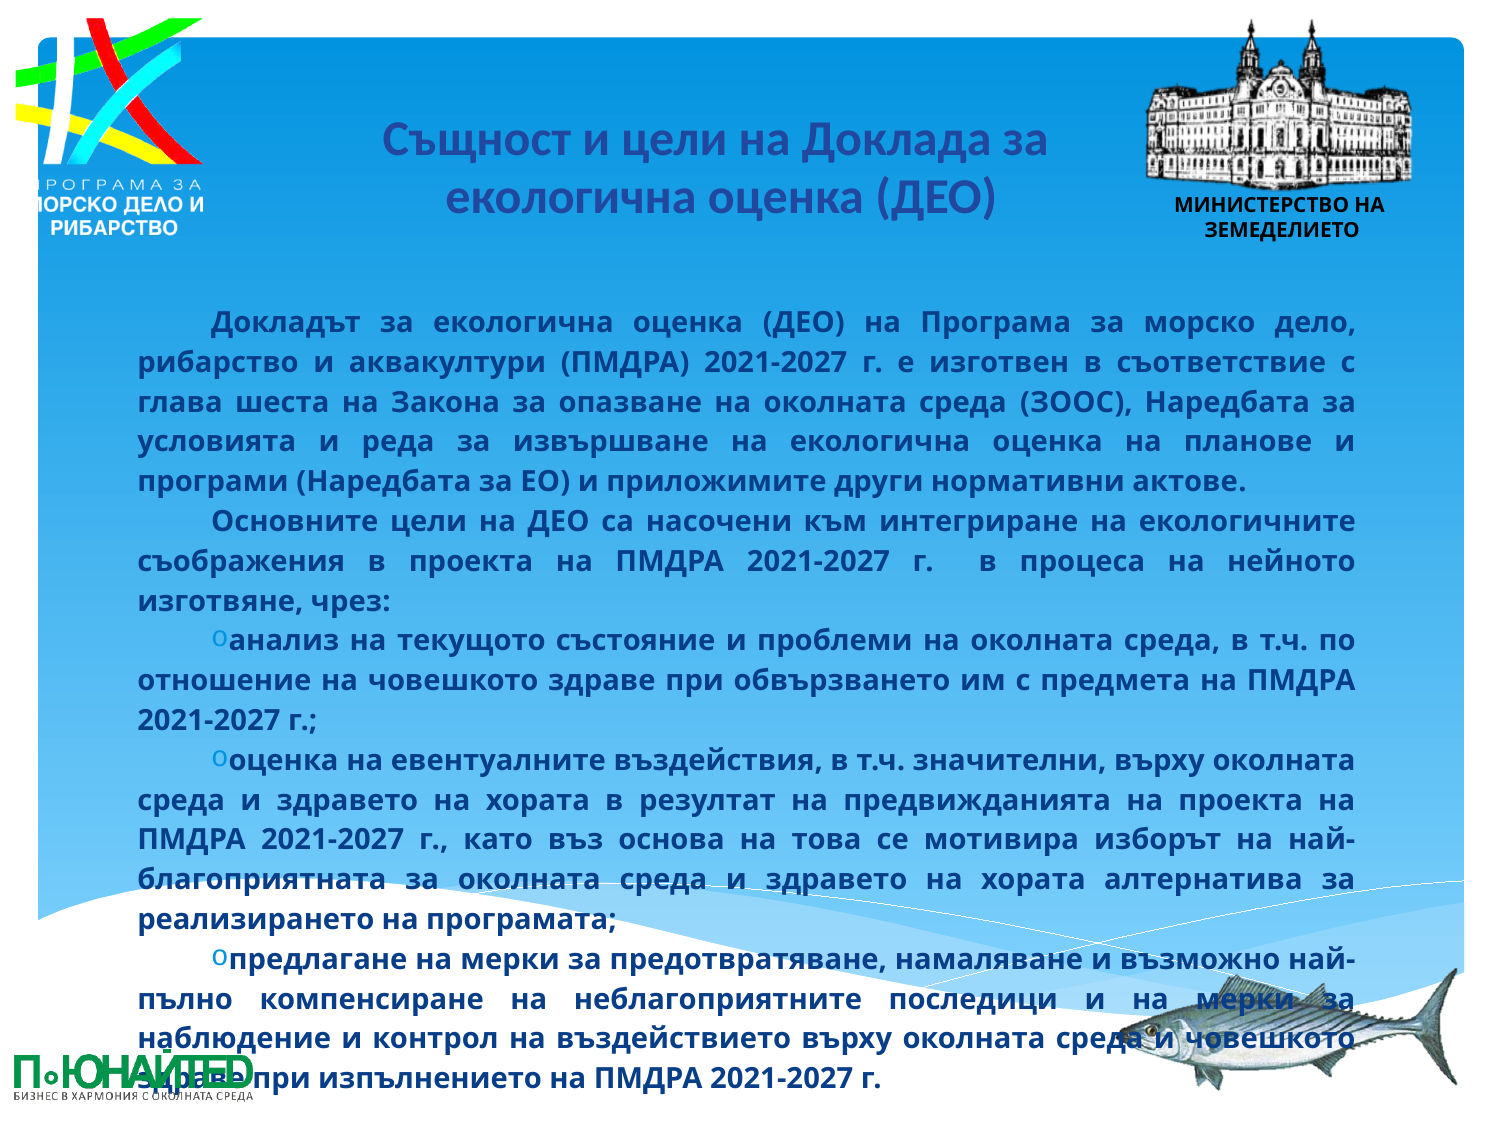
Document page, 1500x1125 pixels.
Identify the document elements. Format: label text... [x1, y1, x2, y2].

subtitle [28, 276, 1462, 1005]
text_box Същност и цели на Доклада за екологична оценка (ДЕО) [220, 109, 1082, 231]
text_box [1088, 13, 1476, 250]
picture [13, 1049, 253, 1102]
text_box Докладът за екологична оценка (ДЕО) на Програма за морско дело, рибарство и аквакултури (ПМДРА) 2021-2027 г. е изготвен в съответствие с глава шеста на Закона за опазване на околната среда (ЗООС), Наредбата за условията и реда за извършване на екологична оценка на планове и програми (Наредбата за ЕО) и приложимите други нормативни актове. Основните цели на ДЕО са насочени към интегриране на екологичните съображения в проекта на ПМДРА 2021-2027 г. в процеса на нейното изготвяне, чрез: анализ на текущото състояние и проблеми на околната среда, в т.ч. по отношение на човешкото здраве при обвързването им с предмета на ПМДРА 2021-2027 г.; оценка на евентуалните въздействия, в т.ч. значителни, върху околната среда и здравето на хората в резултат на предвижданията на проекта на ПМДРА 2021-2027 г., като въз основа на това се мотивира изборът на най-благоприятната за околната среда и здравето на хората алтернатива за реализирането на програмата; предлагане на мерки за предотвратяване, намаляване и възможно най-пълно компенсиране на неблагоприятните последици и на мерки за наблюдение и контрол на въздействието върху околната среда и човешкото здраве при изпълнението на ПМДРА 2021-2027 г. [122, 291, 1378, 1125]
picture [1111, 963, 1464, 1095]
picture [0, 8, 215, 241]
